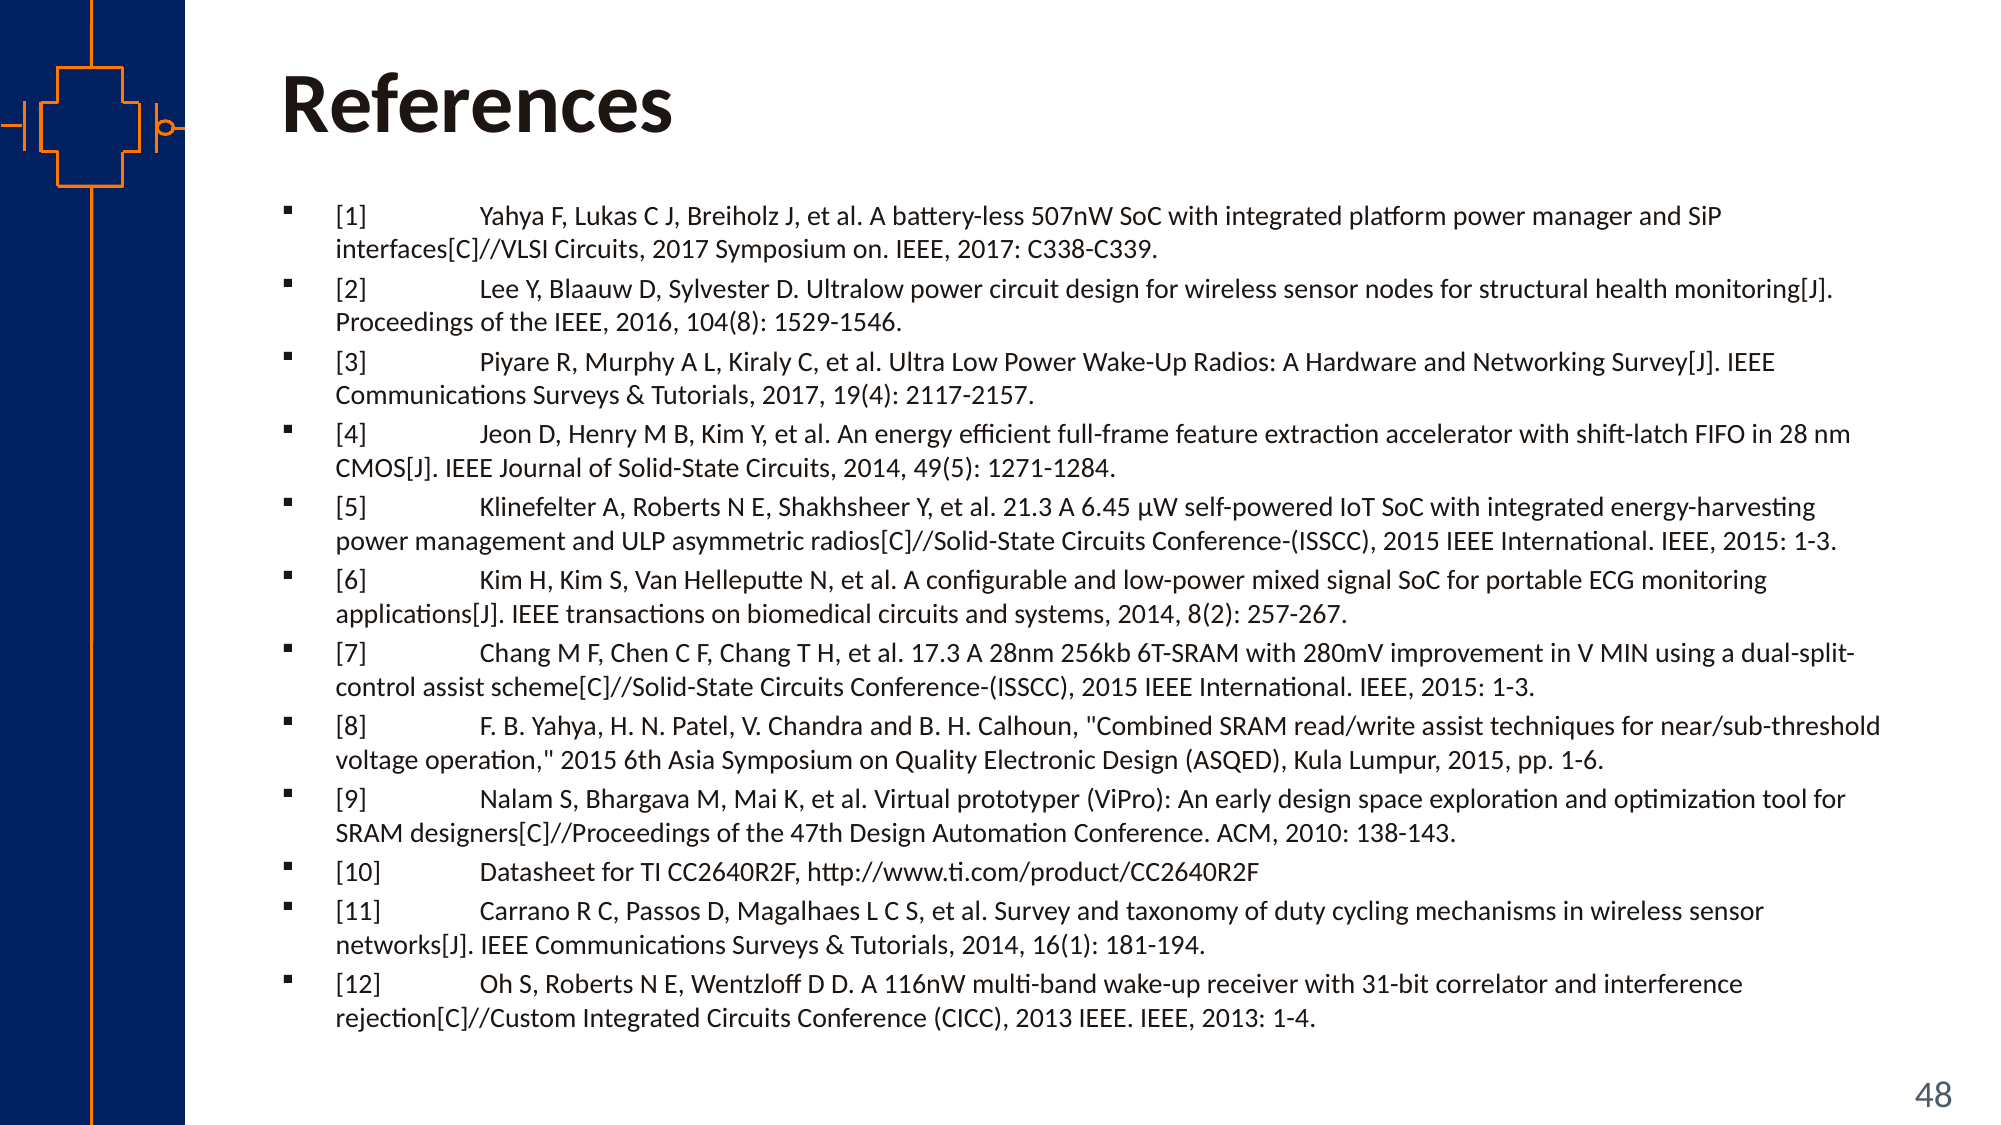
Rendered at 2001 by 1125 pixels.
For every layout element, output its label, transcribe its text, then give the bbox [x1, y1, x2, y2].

title References [266, 37, 1850, 157]
slide_number 48 [1899, 1062, 1984, 1123]
list [1] Yahya F, Lukas C J, Breiholz J, et al. A battery-less 507nW SoC with integrated platform power manager and SiP interfaces[C]//VLSI Circuits, 2017 Symposium on. IEEE, 2017: C338-C339. [2] Lee Y, Blaauw D, Sylvester D. Ultralow power circuit design for wireless sensor nodes for structural health monitoring[J]. Proceedings of the IEEE, 2016, 104(8): 1529-1546. [3] Piyare R, Murphy A L, Kiraly C, et al. Ultra Low Power Wake-Up Radios: A Hardware and Networking Survey[J]. IEEE Communications Surveys & Tutorials, 2017, 19(4): 2117-2157. [4] Jeon D, Henry M B, Kim Y, et al. An energy efficient full-frame feature extraction accelerator with shift-latch FIFO in 28 nm CMOS[J]. IEEE Journal of Solid-State Circuits, 2014, 49(5): 1271-1284. [5] Klinefelter A, Roberts N E, Shakhsheer Y, et al. 21.3 A 6.45 μW self-powered IoT SoC with integrated energy-harvesting power management and ULP asymmetric radios[C]//Solid-State Circuits Conference-(ISSCC), 2015 IEEE International. IEEE, 2015: 1-3. [6] Kim H, Kim S, Van Helleputte N, et al. A configurable and low-power mixed signal SoC for portable ECG monitoring applications[J]. IEEE transactions on biomedical circuits and systems, 2014, 8(2): 257-267. [7] Chang M F, Chen C F, Chang T H, et al. 17.3 A 28nm 256kb 6T-SRAM with 280mV improvement in V MIN using a dual-split-control assist scheme[C]//Solid-State Circuits Conference-(ISSCC), 2015 IEEE International. IEEE, 2015: 1-3. [8] F. B. Yahya, H. N. Patel, V. Chandra and B. H. Calhoun, "Combined SRAM read/write assist techniques for near/sub-threshold voltage operation," 2015 6th Asia Symposium on Quality Electronic Design (ASQED), Kula Lumpur, 2015, pp. 1-6. [9] Nalam S, Bhargava M, Mai K, et al. Virtual prototyper (ViPro): An early design space exploration and optimization tool for SRAM designers[C]//Proceedings of the 47th Design Automation Conference. ACM, 2010: 138-143. [10] Datasheet for TI CC2640R2F, http://www.ti.com/product/CC2640R2F [11] Carrano R C, Passos D, Magalhaes L C S, et al. Survey and taxonomy of duty cycling mechanisms in wireless sensor networks[J]. IEEE Communications Surveys & Tutorials, 2014, 16(1): 181-194. [12] Oh S, Roberts N E, Wentzloff D D. A 116nW multi-band wake-up receiver with 31-bit correlator and interference rejection[C]//Custom Integrated Circuits Conference (CICC), 2013 IEEE. IEEE, 2013: 1-4. [266, 189, 1900, 1049]
